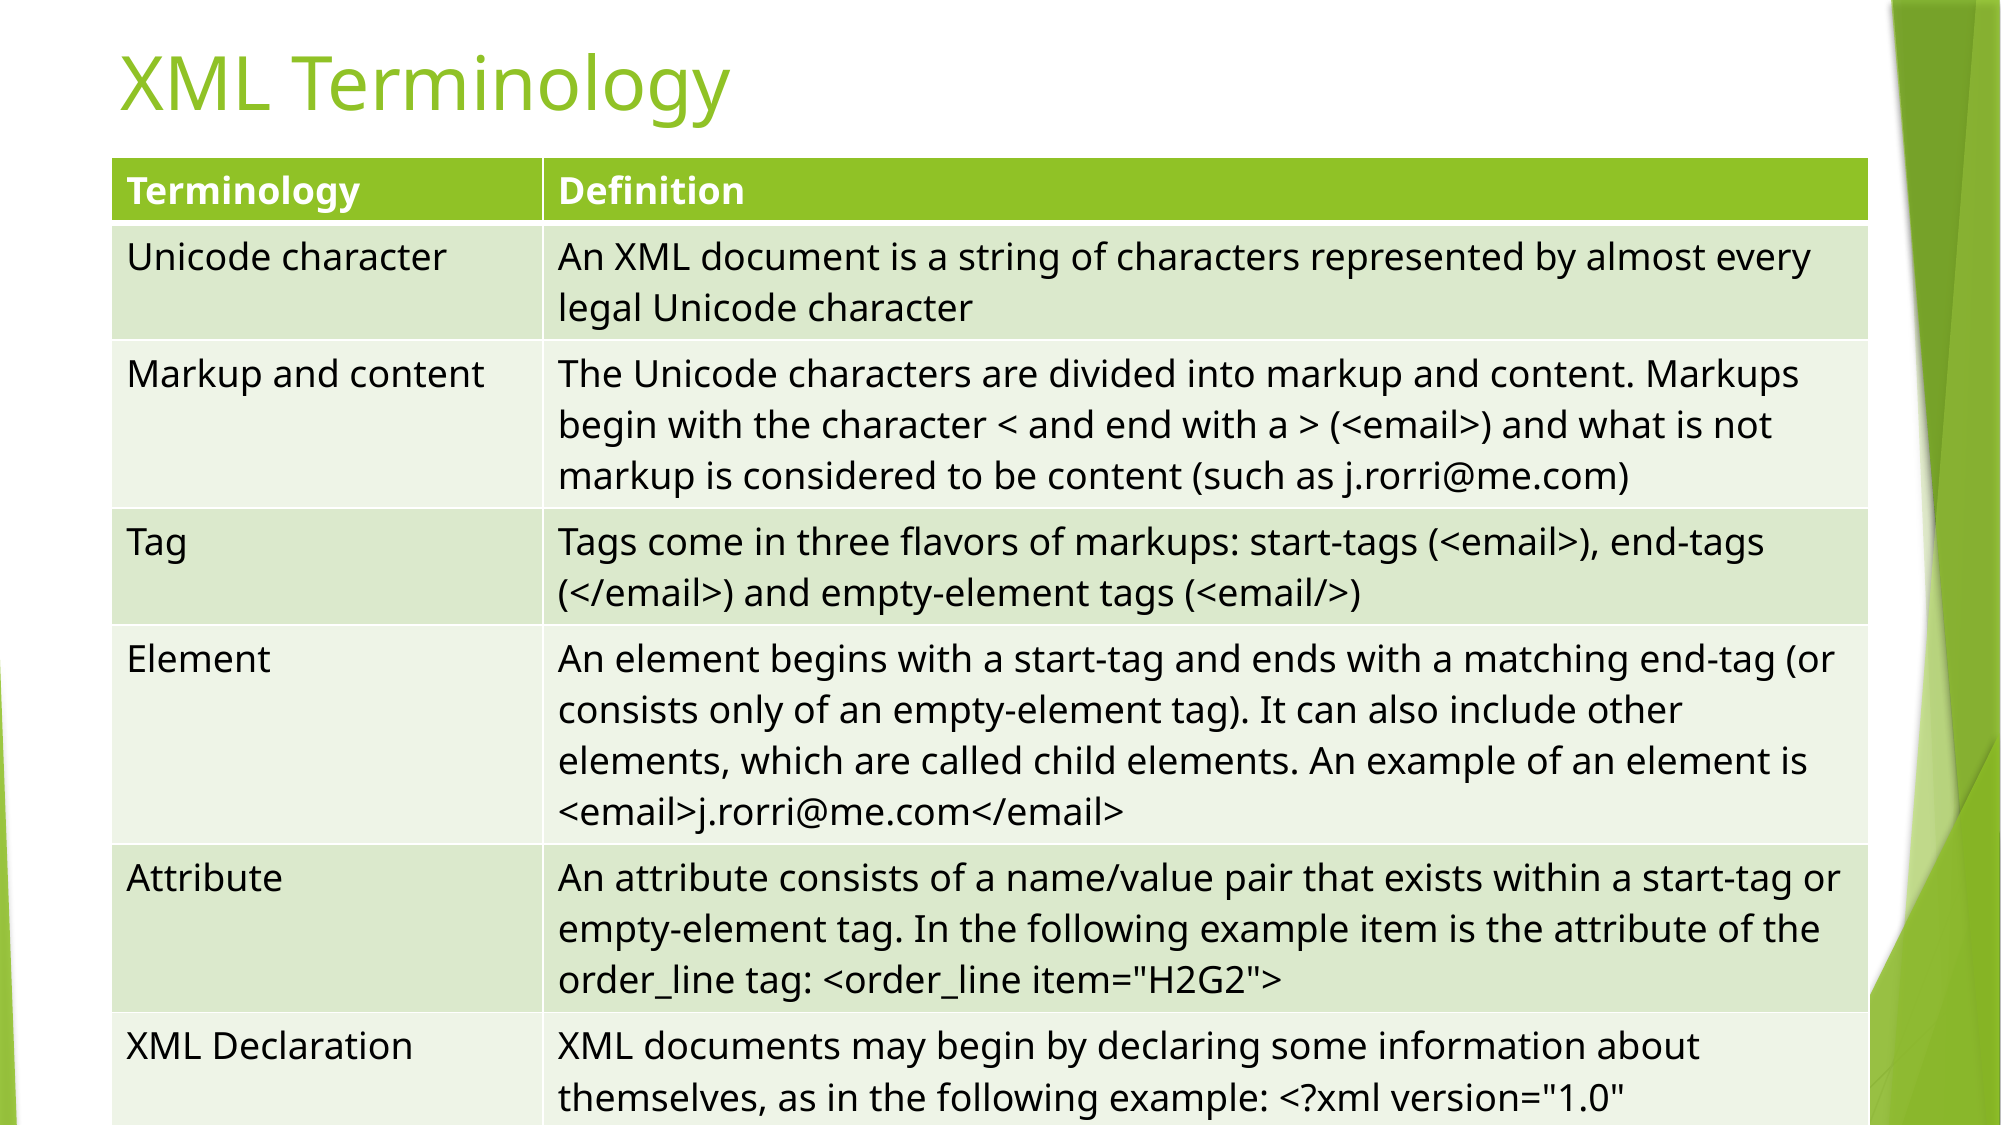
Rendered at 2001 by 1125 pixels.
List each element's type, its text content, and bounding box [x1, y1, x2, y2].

table_cell An element begins with a start-tag and ends with a matching end-tag (or consists only of an empty-element tag). It can also include other elements, which are called child elements. An example of an element is <email>j.rorri@me.com</email> [544, 626, 1868, 843]
table_cell Markup and content [112, 341, 542, 507]
table_header Terminology [112, 158, 542, 220]
table_cell An XML document is a string of characters represented by almost every legal Unicode character [544, 226, 1868, 339]
table_cell Attribute [112, 845, 542, 1012]
table_cell Unicode character [112, 226, 542, 339]
table_cell Tag [112, 509, 542, 624]
table_cell Tags come in three flavors of markups: start-tags (<email>), end-tags (</email>) and empty-element tags (<email/>) [544, 509, 1868, 624]
table_header Definition [544, 158, 1868, 220]
table_cell An attribute consists of a name/value pair that exists within a start-tag or empty-element tag. In the following example item is the attribute of the order_line tag: <order_line item="H2G2"> [544, 845, 1868, 1012]
table_cell XML Declaration [112, 1013, 542, 1125]
table_cell Element [112, 626, 542, 843]
table_cell XML documents may begin by declaring some information about themselves, as in the following example: <?xml version="1.0" encoding="UTF-8" ?> [544, 1013, 1868, 1125]
title XML Terminology [105, 27, 1871, 137]
table_cell The Unicode characters are divided into markup and content. Markups begin with the character < and end with a > (<email>) and what is not markup is considered to be content (such as j.rorri@me.com) [544, 341, 1868, 507]
